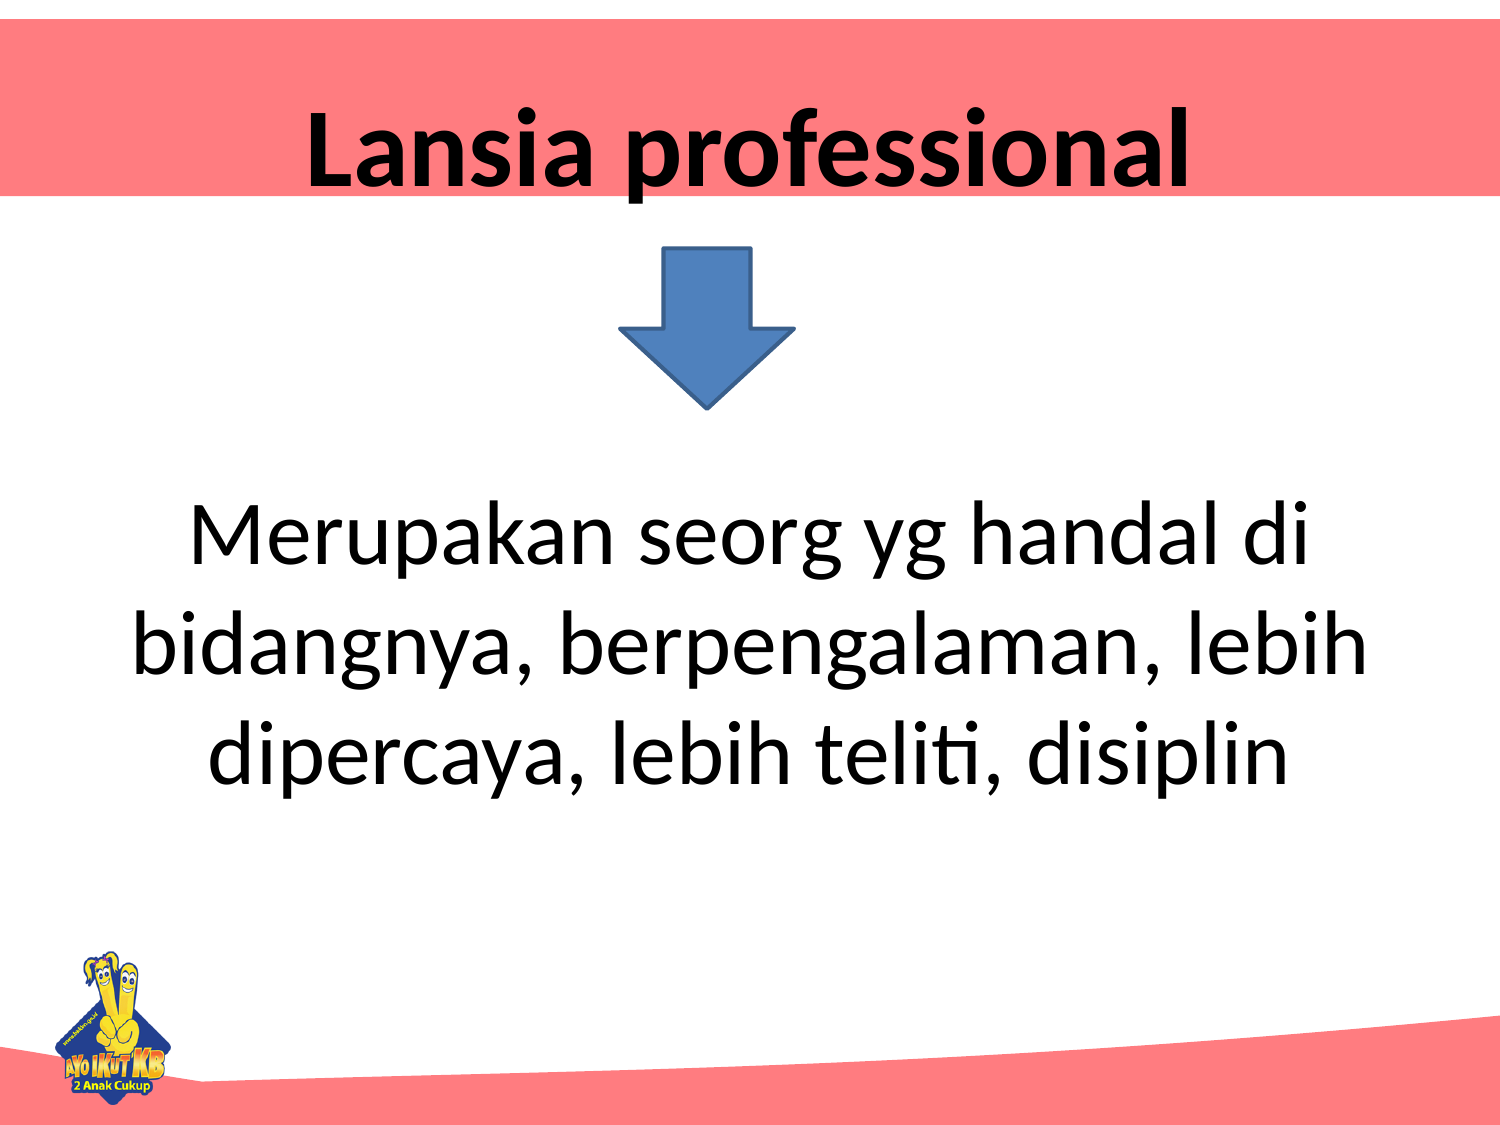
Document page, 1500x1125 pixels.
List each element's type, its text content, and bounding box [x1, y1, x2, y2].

picture [53, 1024, 172, 1105]
list Merupakan seorg yg handal di bidangnya, berpengalaman, lebih dipercaya, lebih teliti, disiplin [29, 208, 1471, 1024]
text_box Lansia professional [290, 66, 1209, 217]
text_box [618, 246, 796, 411]
